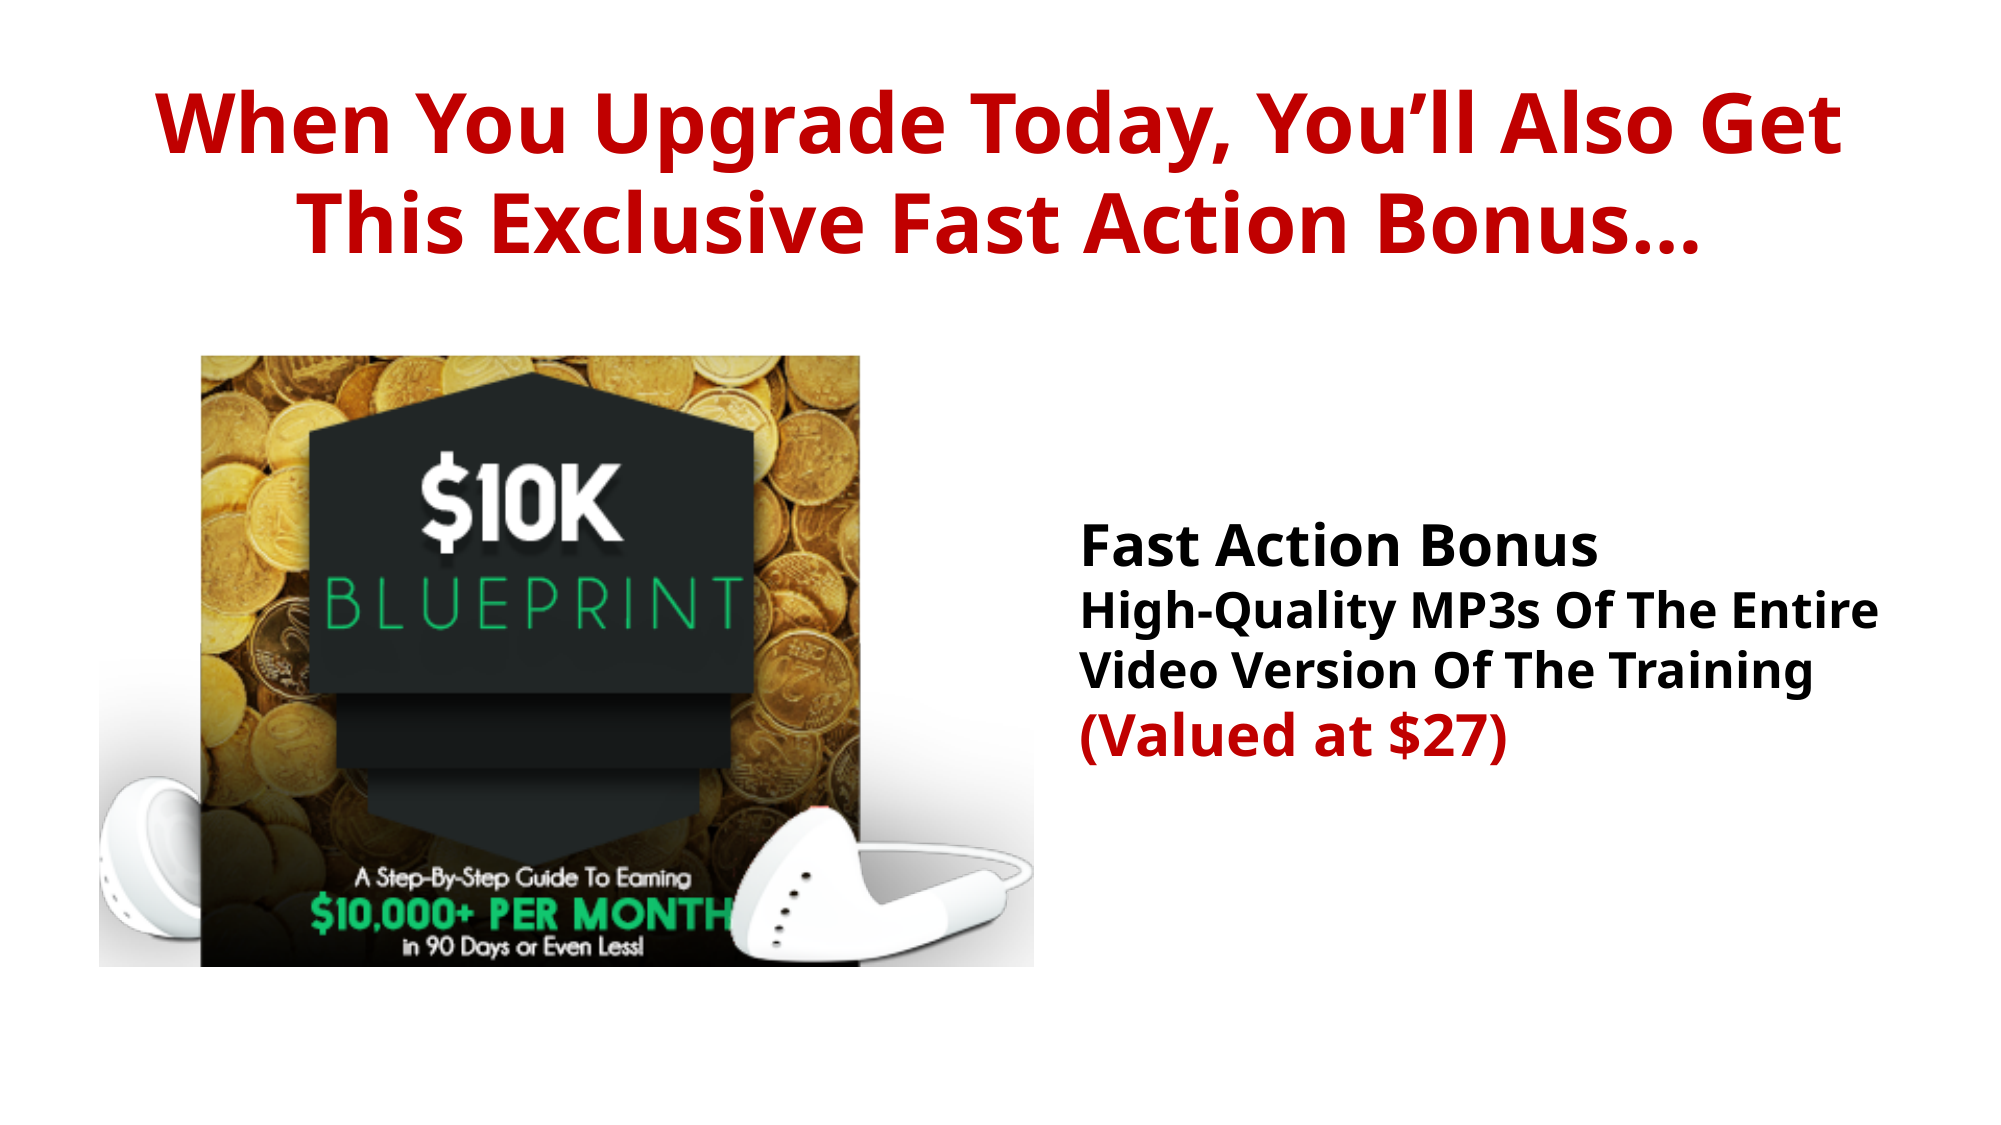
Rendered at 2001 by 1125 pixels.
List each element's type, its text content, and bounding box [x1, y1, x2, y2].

text_box When You Upgrade Today, You’ll Also Get This Exclusive Fast Action Bonus… [137, 62, 1863, 278]
picture [99, 312, 1034, 967]
text_box Fast Action Bonus High-Quality MP3s Of The Entire Video Version Of The Training (Valued at $27) [1064, 500, 1938, 776]
